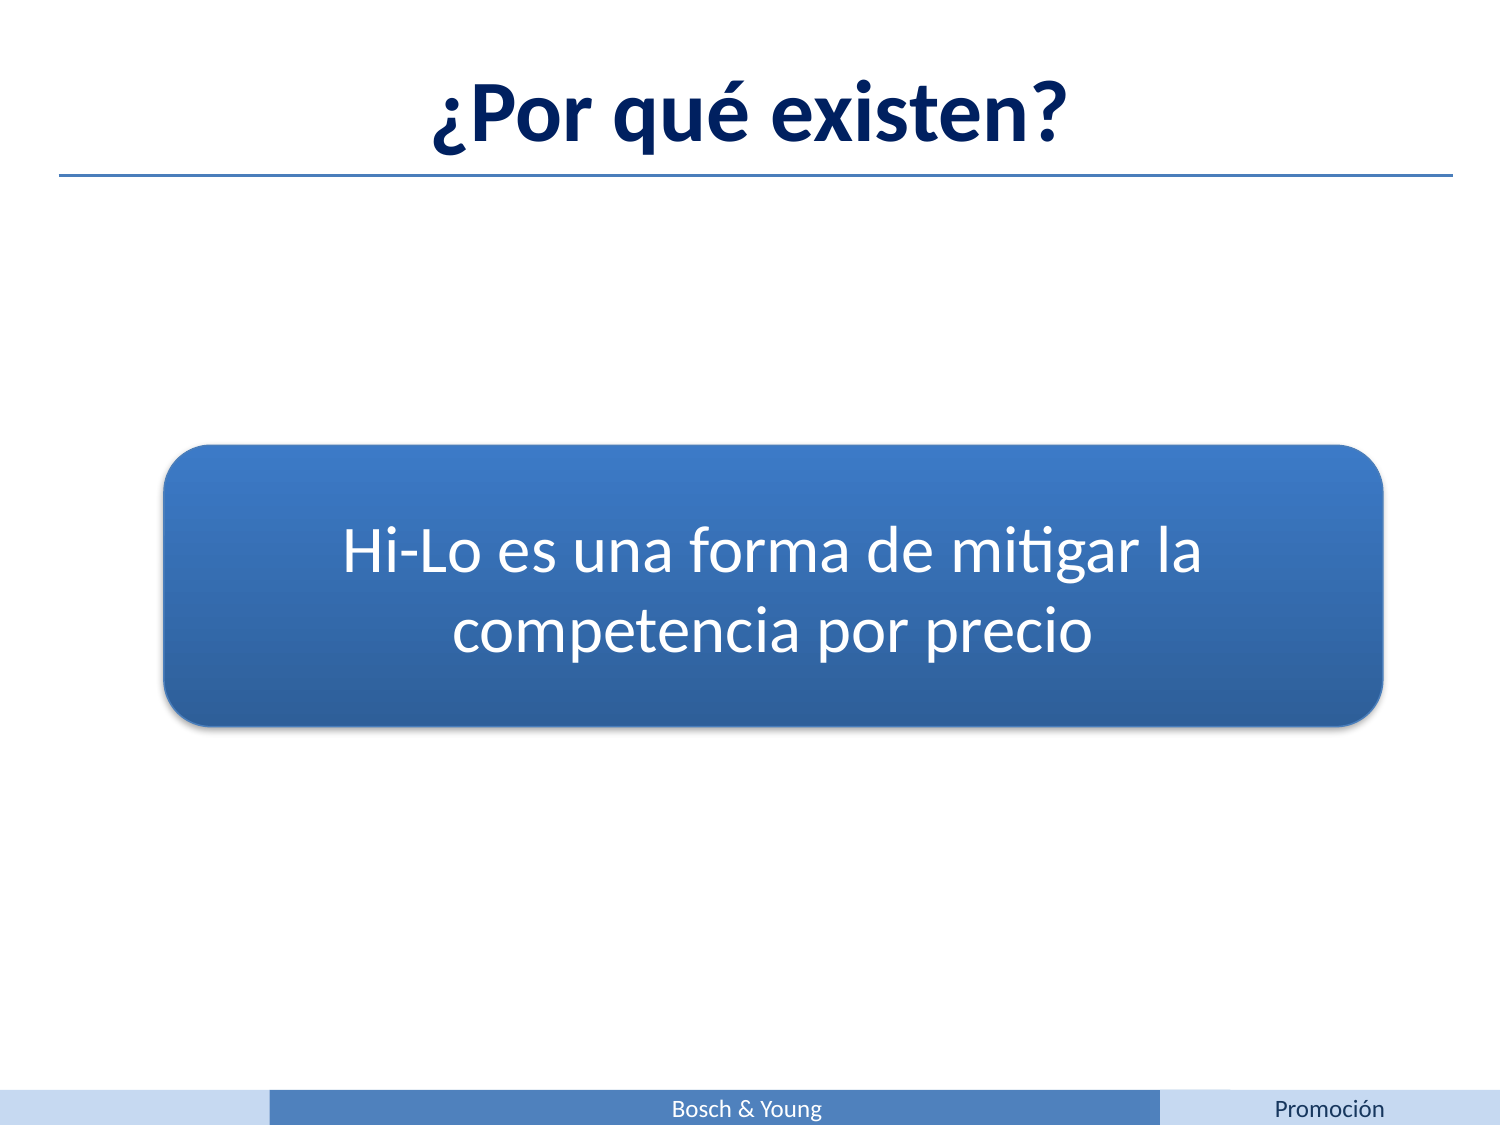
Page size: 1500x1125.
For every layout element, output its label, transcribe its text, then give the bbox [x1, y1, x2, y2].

text_box [0, 1088, 272, 1125]
text_box Hi-Lo es una forma de mitigar la competencia por precio [163, 444, 1384, 728]
text_box Promoción [1158, 1088, 1500, 1125]
text_box ¿Por qué existen? [35, 46, 1465, 167]
text_box Bosch & Young [272, 1088, 1158, 1125]
